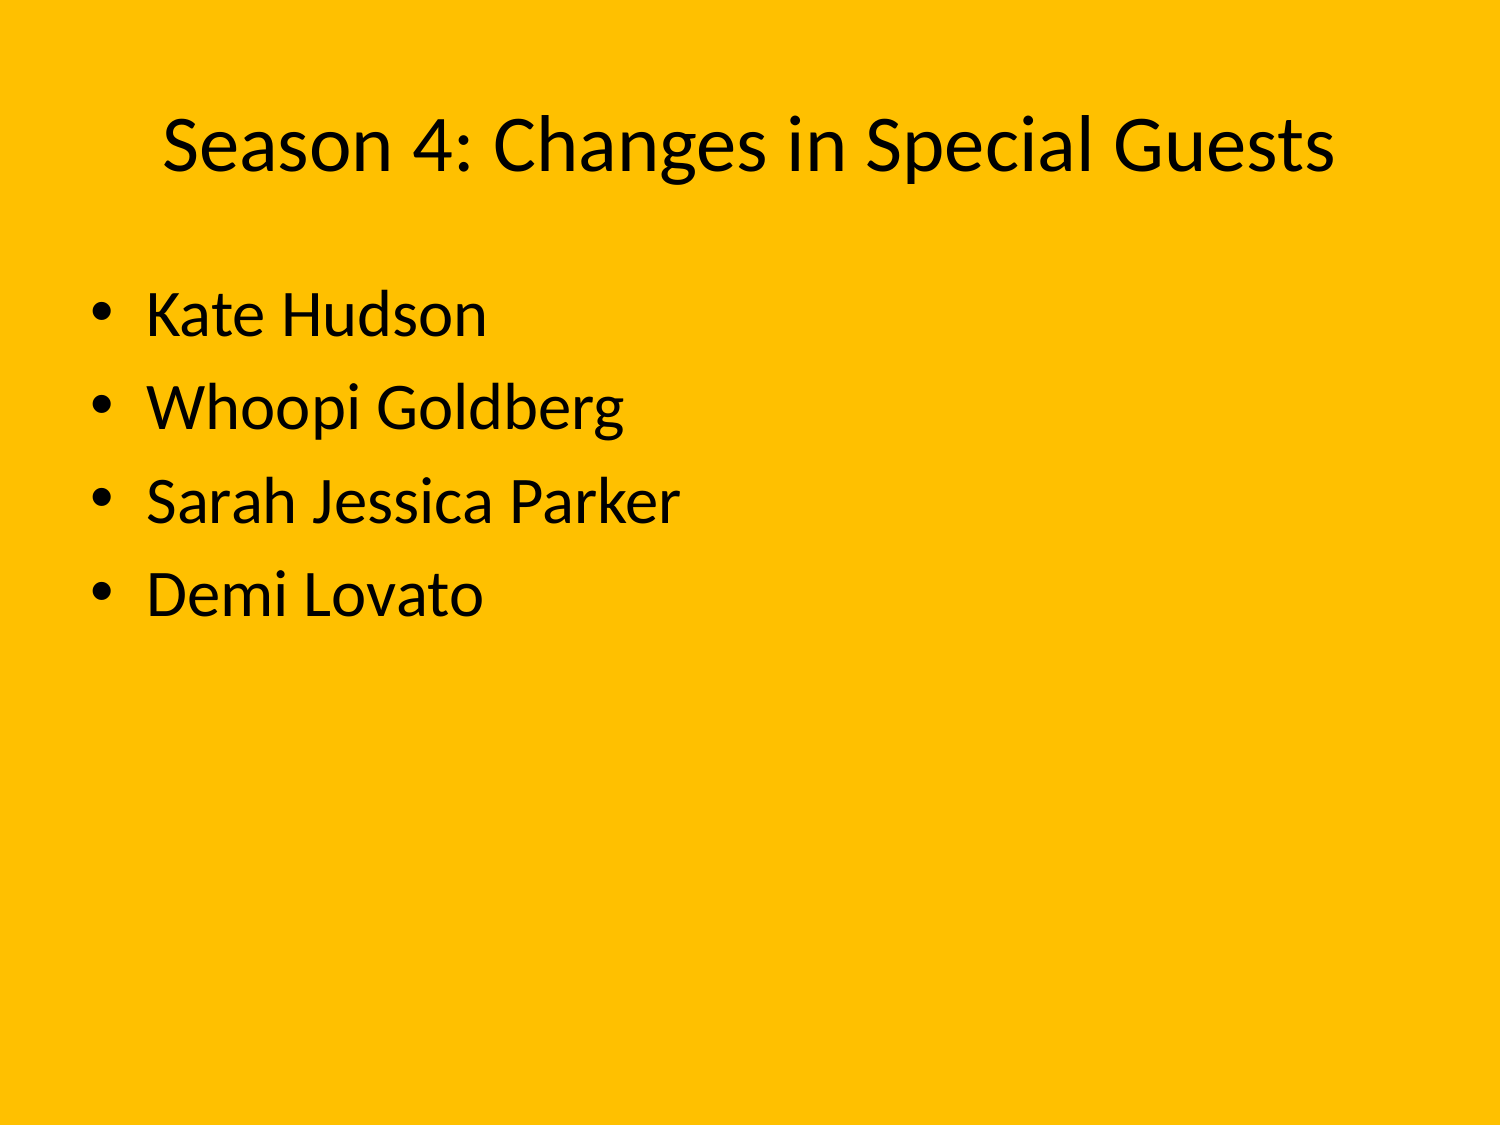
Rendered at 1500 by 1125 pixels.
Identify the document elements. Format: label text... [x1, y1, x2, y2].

list Kate Hudson Whoopi Goldberg Sarah Jessica Parker Demi Lovato [75, 262, 1425, 1005]
title Season 4: Changes in Special Guests [75, 45, 1425, 233]
